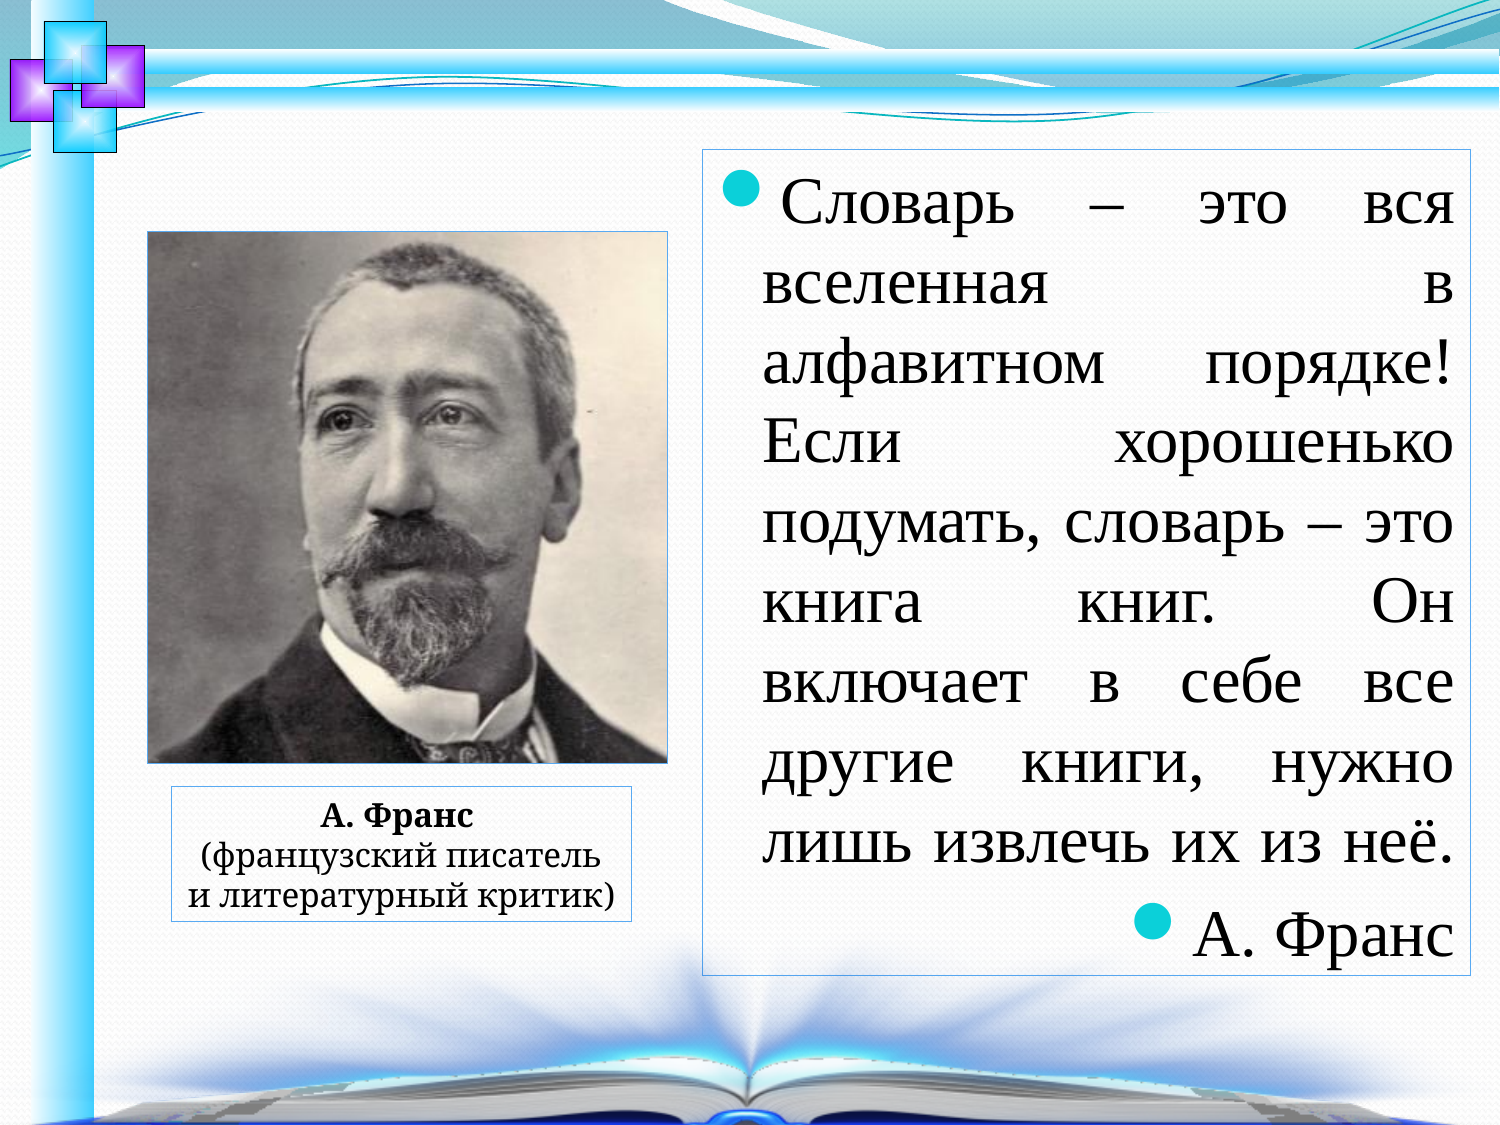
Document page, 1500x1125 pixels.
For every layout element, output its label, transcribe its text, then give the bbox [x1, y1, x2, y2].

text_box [9, 0, 1500, 915]
picture [147, 231, 668, 764]
picture [0, 916, 1500, 1125]
text_box Исконно русское. Уменьшит.-ласкат. от коло (ср. озерцо). См. колесо. Кольцо буквально — «кружок». [140, 232, 673, 776]
